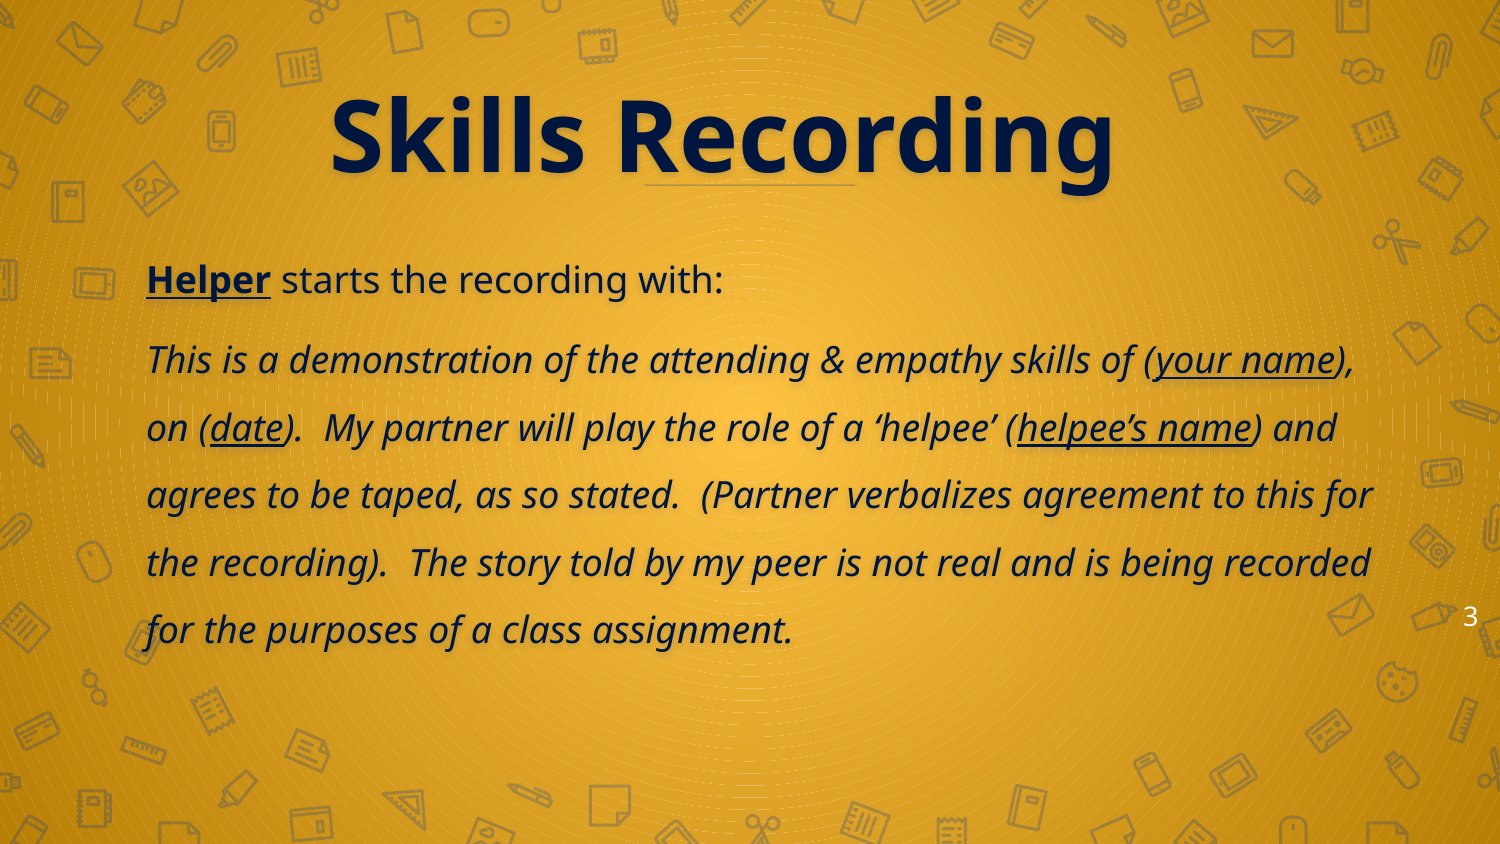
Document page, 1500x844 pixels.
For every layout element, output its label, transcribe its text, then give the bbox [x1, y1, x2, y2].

slide_number 3 [1403, 584, 1494, 633]
title Skills Recording [188, 102, 1312, 208]
list Helper starts the recording with: This is a demonstration of the attending & empathy skills of (your name), on (date). My partner will play the role of a ‘helpee’ (helpee’s name) and agrees to be taped, as so stated. (Partner verbalizes agreement to this for the recording). The story told by my peer is not real and is being recorded for the purposes of a class assignment. [131, 218, 1404, 841]
